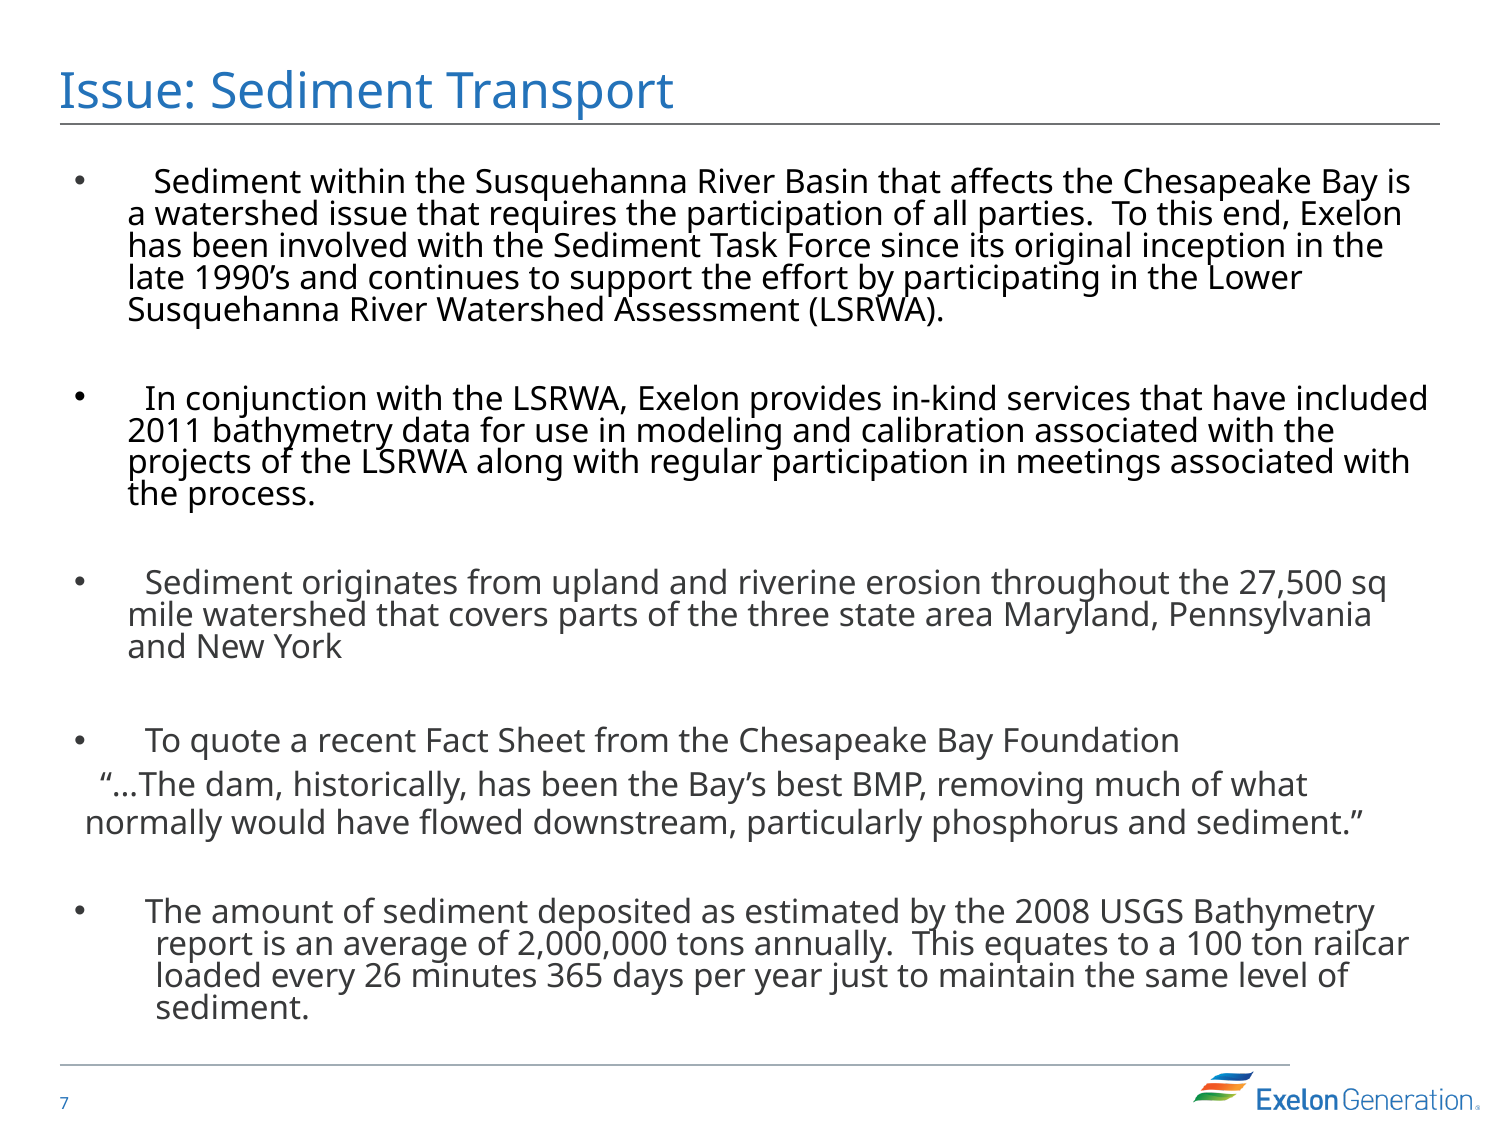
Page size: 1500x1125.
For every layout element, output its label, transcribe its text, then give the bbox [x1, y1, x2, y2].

picture [1193, 1071, 1480, 1110]
slide_number 6 [59, 1086, 116, 1122]
title Issue: Sediment Transport [59, 0, 1440, 120]
list Sediment within the Susquehanna River Basin that affects the Chesapeake Bay is a watershed issue that requires the participation of all parties. To this end, Exelon has been involved with the Sediment Task Force since its original inception in the late 1990’s and continues to support the effort by participating in the Lower Susquehanna River Watershed Assessment (LSRWA). In conjunction with the LSRWA, Exelon provides in-kind services that have included 2011 bathymetry data for use in modeling and calibration associated with the projects of the LSRWA along with regular participation in meetings associated with the process. Sediment originates from upland and riverine erosion throughout the 27,500 sq mile watershed that covers parts of the three state area Maryland, Pennsylvania and New York To quote a recent Fact Sheet from the Chesapeake Bay Foundation “…The dam, historically, has been the Bay’s best BMP, removing much of what normally would have flowed downstream, particularly phosphorus and sediment.” The amount of sediment deposited as estimated by the 2008 USGS Bathymetry report is an average of 2,000,000 tons annually. This equates to a 100 ton railcar loaded every 26 minutes 365 days per year just to maintain the same level of sediment. [56, 167, 1437, 979]
